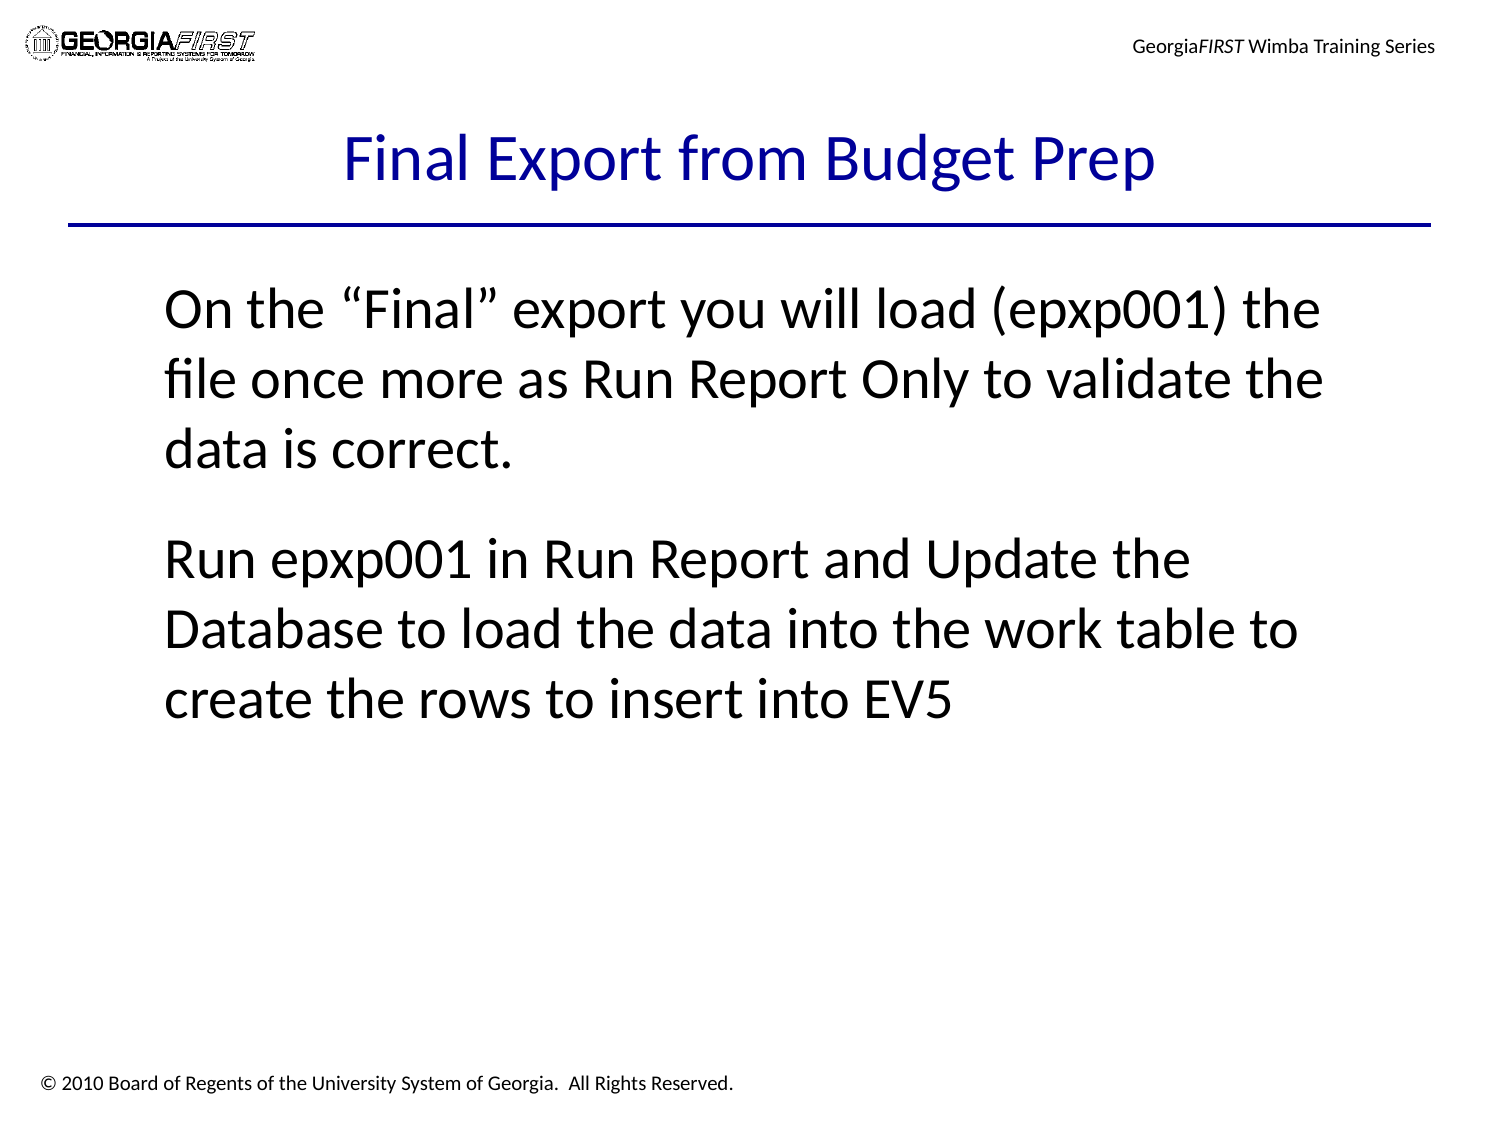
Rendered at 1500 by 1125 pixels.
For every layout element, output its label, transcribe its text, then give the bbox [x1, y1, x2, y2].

text_box Run epxp001 in Run Report and Update the Database to load the data into the work table to create the rows to insert into EV5 [150, 512, 1400, 738]
title Final Export from Budget Prep [75, 75, 1425, 233]
picture [24, 24, 255, 63]
text_box On the “Final” export you will load (epxp001) the file once more as Run Report Only to validate the data is correct. [150, 262, 1400, 488]
